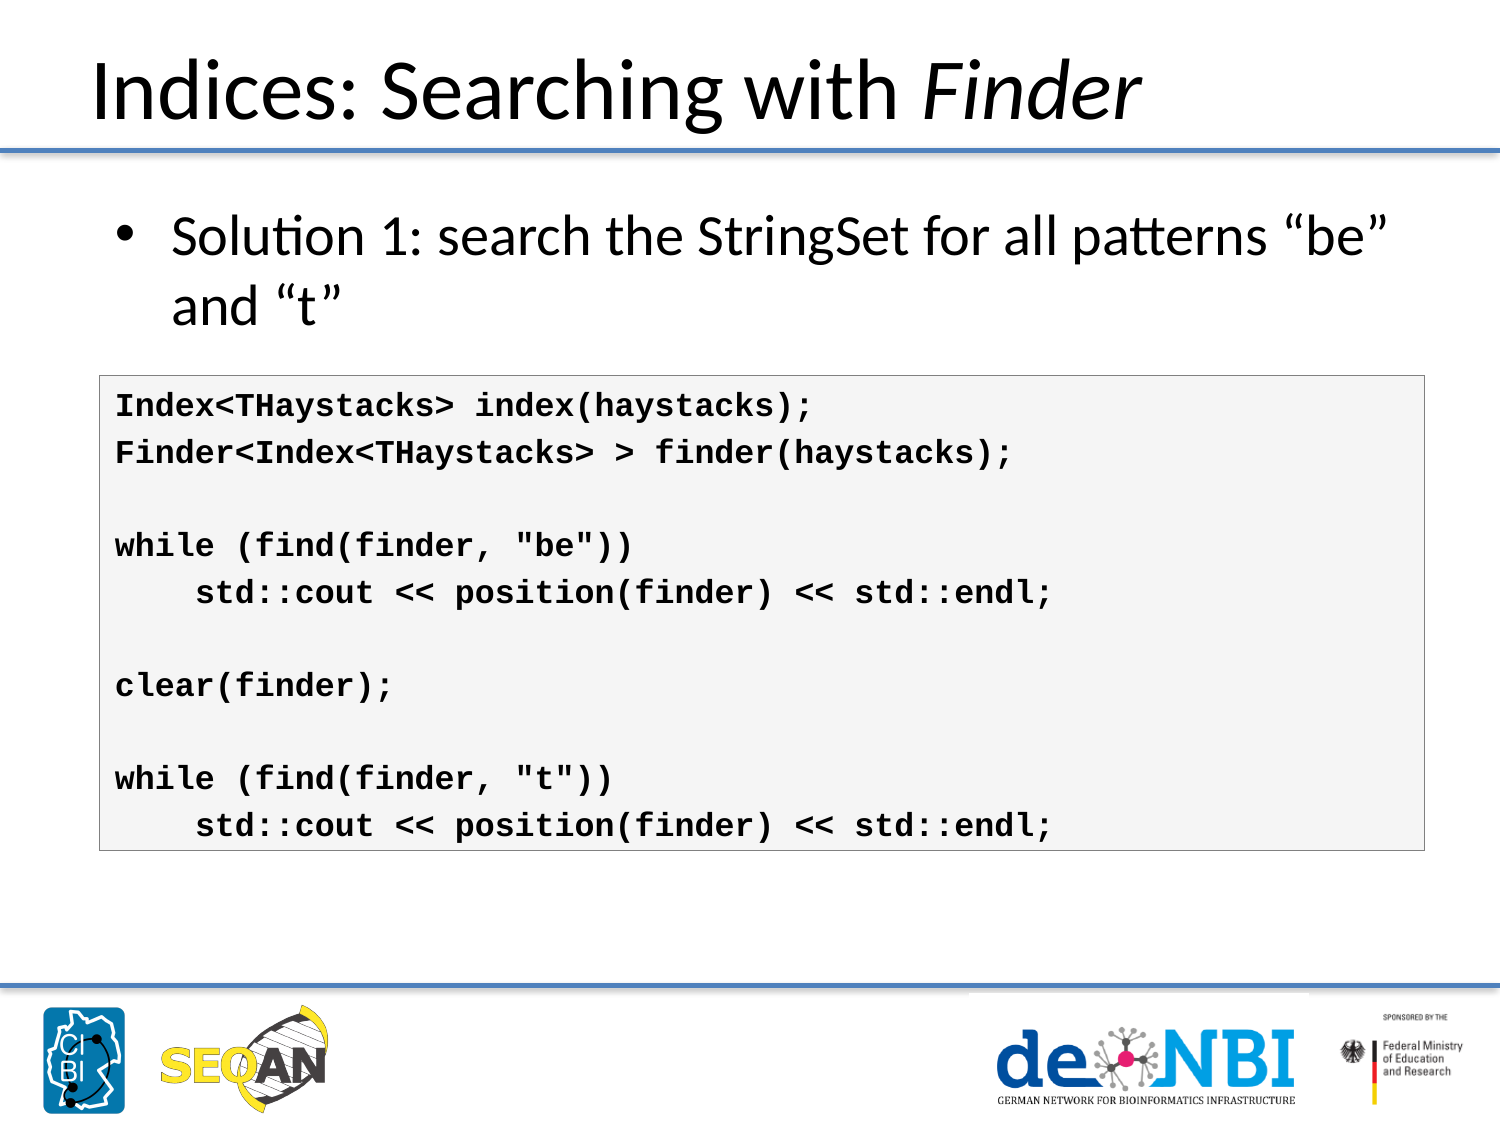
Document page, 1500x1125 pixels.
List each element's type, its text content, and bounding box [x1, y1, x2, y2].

text_box Index<THaystacks> index(haystacks); Finder<Index<THaystacks> > finder(haystacks); while (find(finder, "be")) std::cout << position(finder) << std::endl; clear(finder); while (find(finder, "t")) std::cout << position(finder) << std::endl; [99, 375, 1425, 851]
picture [969, 993, 1309, 1122]
picture [48, 1010, 120, 1109]
picture [141, 1002, 332, 1121]
title Indices: Searching with Finder [75, 25, 1425, 145]
text_box Solution 1: search the StringSet for all patterns “be” and “t” [99, 189, 1450, 508]
